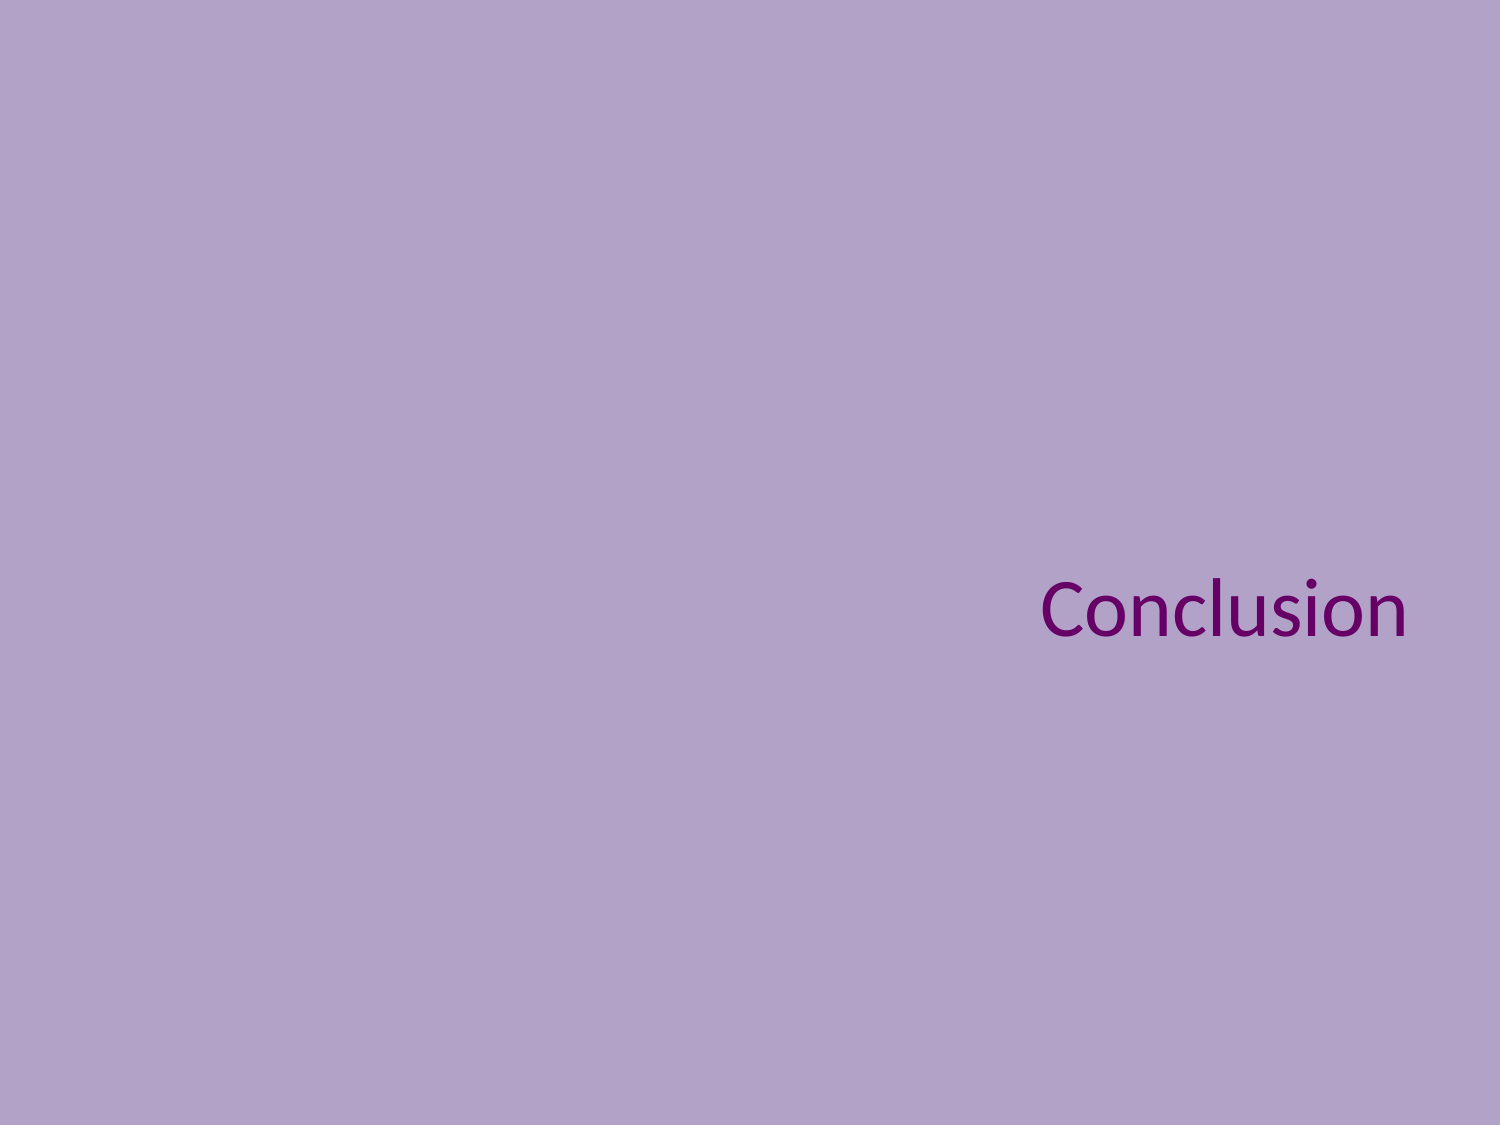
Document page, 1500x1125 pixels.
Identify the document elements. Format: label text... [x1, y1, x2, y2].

list Conclusion [75, 262, 1425, 1005]
